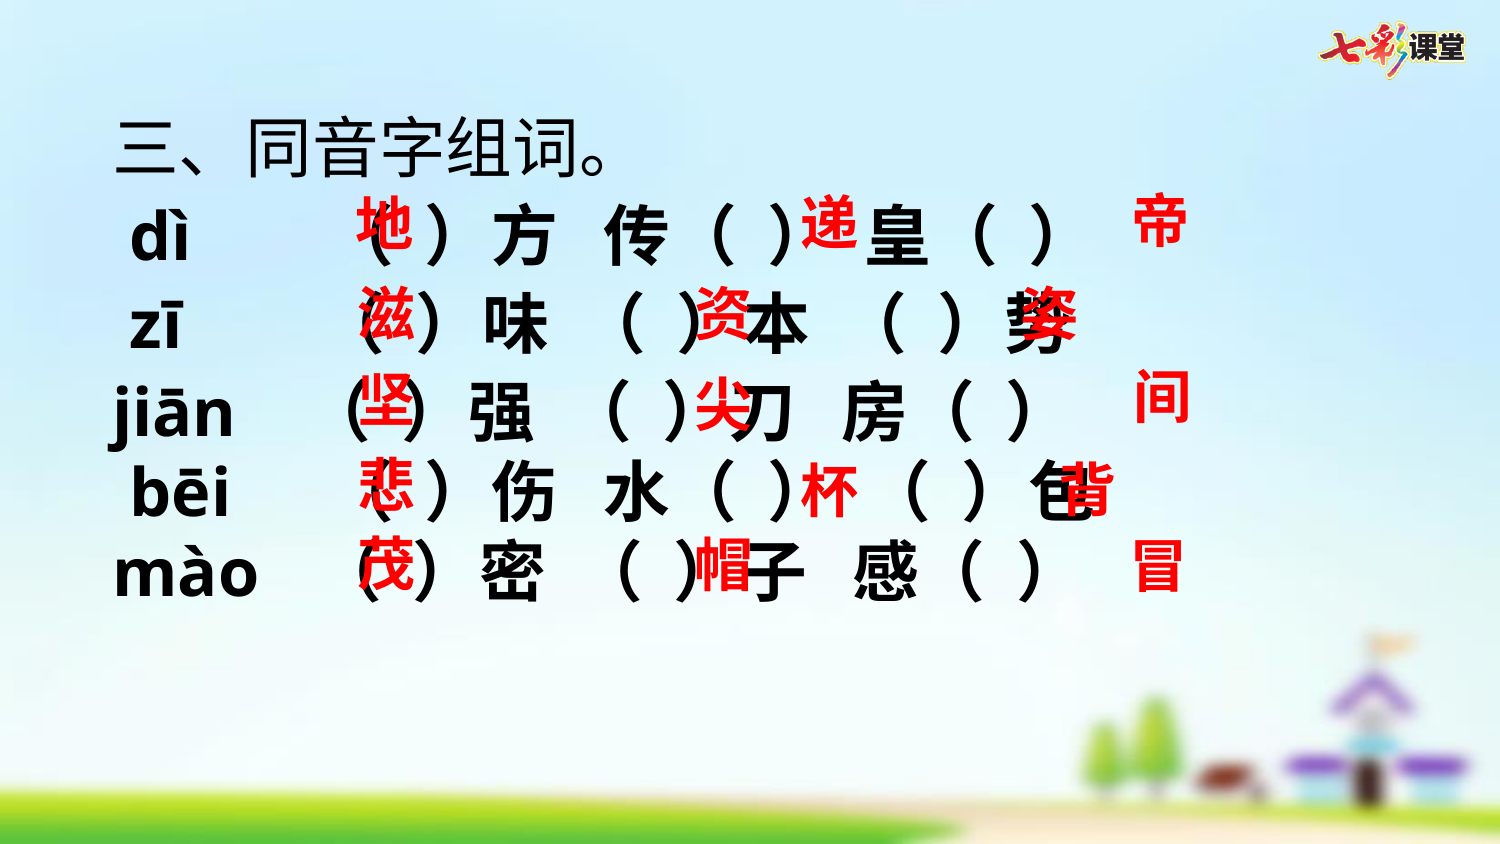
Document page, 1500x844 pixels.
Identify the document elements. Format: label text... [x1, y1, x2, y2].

text_box 冒 [1114, 521, 1207, 607]
text_box 帽 [679, 520, 772, 606]
text_box 背 [1043, 445, 1136, 531]
text_box 杯 [785, 446, 879, 532]
text_box 间 [1118, 352, 1211, 438]
text_box 坚 [342, 355, 435, 441]
text_box 三、同音字组词。 dì （ ）方 传（ ） 皇（ ） zī （ ）味 （ ）本 （ ）势 jiān （ ）强 （ ）刀 房（ ） bēi （ ）伤 水（ ） （ ）包 mào （ ）密 （ ）子 感（ ） [97, 98, 1353, 618]
text_box 递 [785, 178, 879, 264]
picture [0, 0, 1500, 844]
text_box 姿 [1005, 270, 1099, 355]
text_box 悲 [342, 441, 435, 519]
text_box 滋 [342, 270, 435, 355]
text_box 尖 [679, 360, 772, 446]
text_box 帝 [1116, 176, 1210, 262]
text_box 地 [341, 179, 436, 265]
text_box 茂 [342, 519, 435, 605]
text_box 资 [679, 270, 772, 355]
